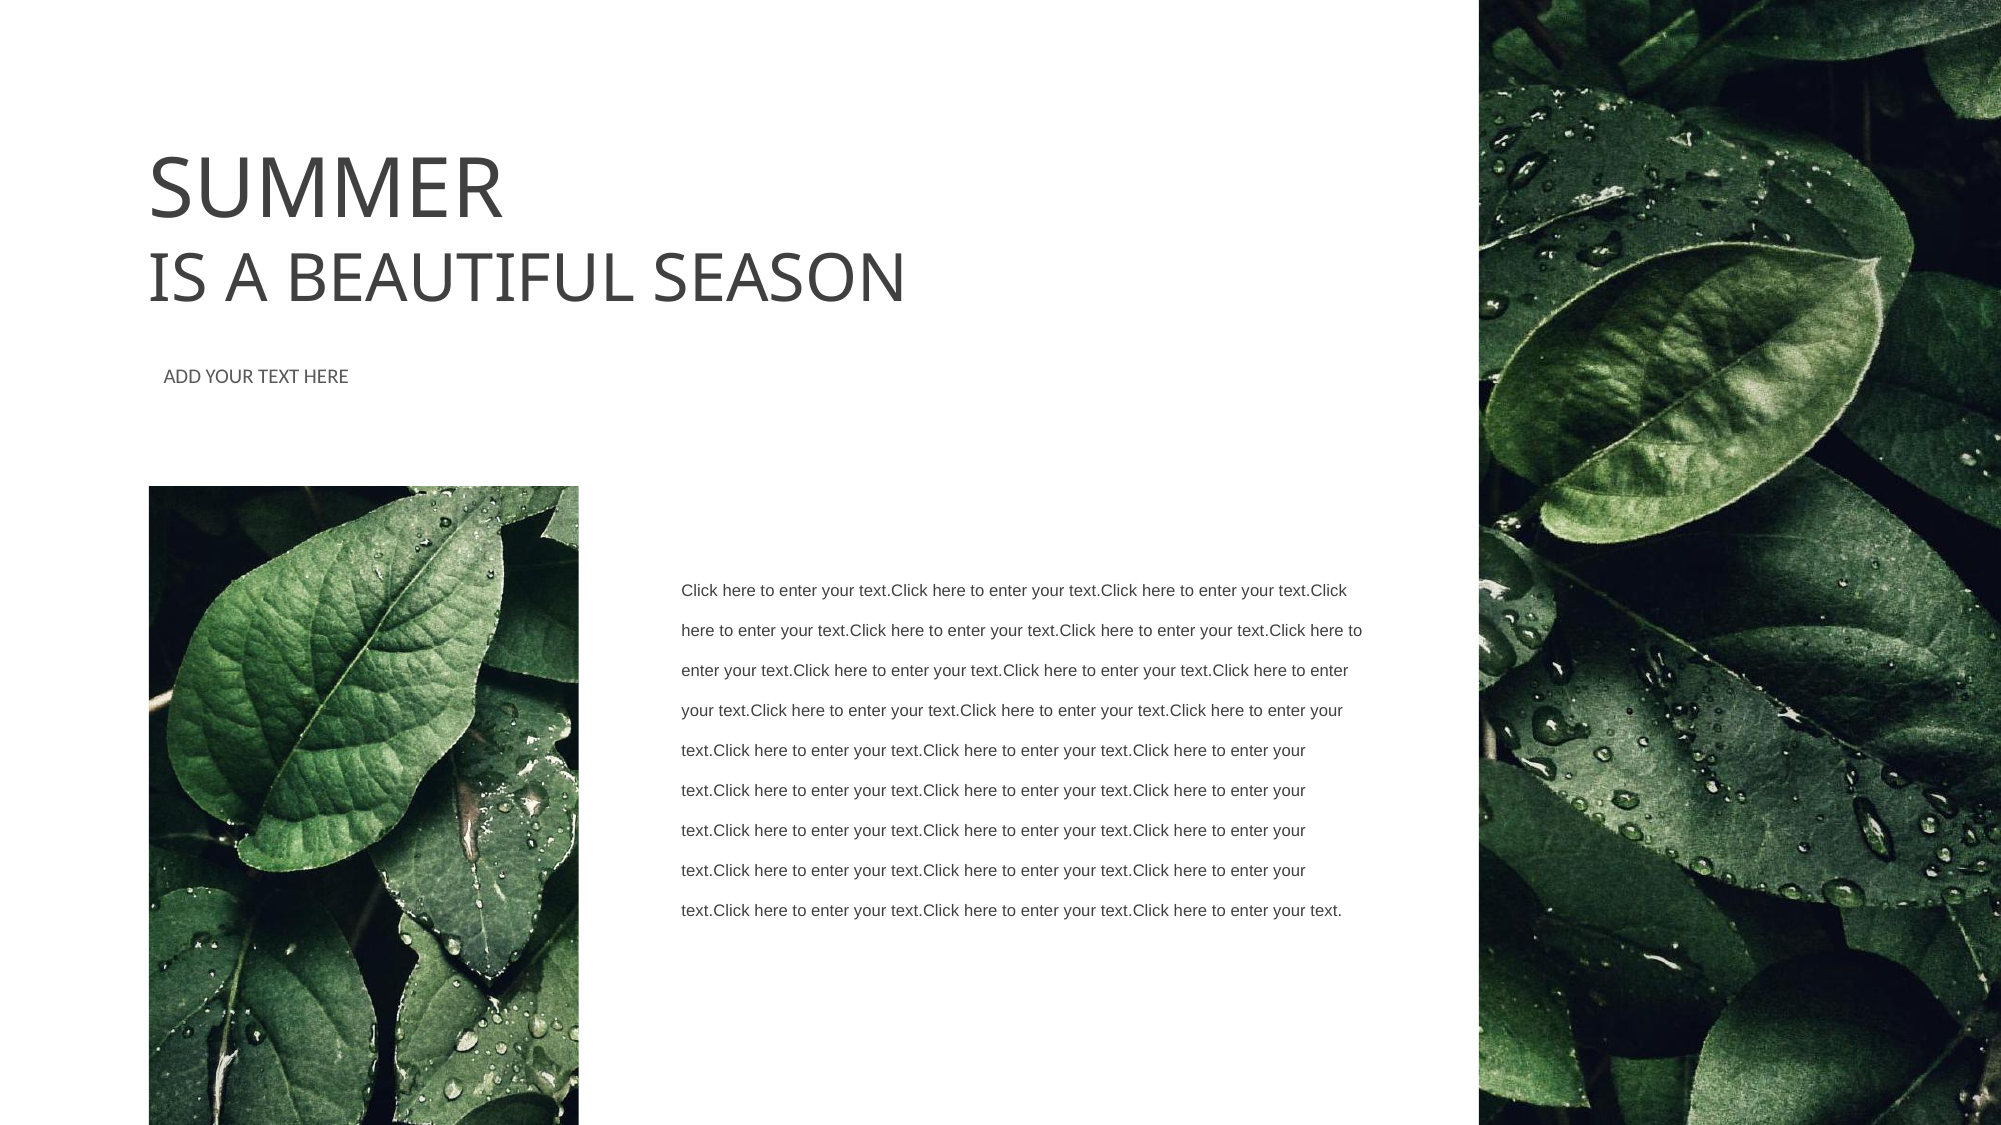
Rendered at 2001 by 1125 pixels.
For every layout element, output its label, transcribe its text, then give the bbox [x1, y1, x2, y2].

picture [1478, 0, 2001, 1125]
text_box ADD YOUR TEXT HERE [148, 354, 961, 395]
text_box SUMMER IS A BEAUTIFUL SEASON [133, 126, 1017, 322]
picture [148, 486, 579, 1125]
text_box Click here to enter your text.Click here to enter your text.Click here to enter your text.Click here to enter your text.Click here to enter your text.Click here to enter your text.Click here to enter your text.Click here to enter your text.Click here to enter your text.Click here to enter your text.Click here to enter your text.Click here to enter your text.Click here to enter your text.Click here to enter your text.Click here to enter your text.Click here to enter your text.Click here to enter your text.Click here to enter your text.Click here to enter your text.Click here to enter your text.Click here to enter your text.Click here to enter your text.Click here to enter your text.Click here to enter your text.Click here to enter your text.Click here to enter your text.Click here to enter your text.Click here to enter your text. [666, 552, 1391, 927]
